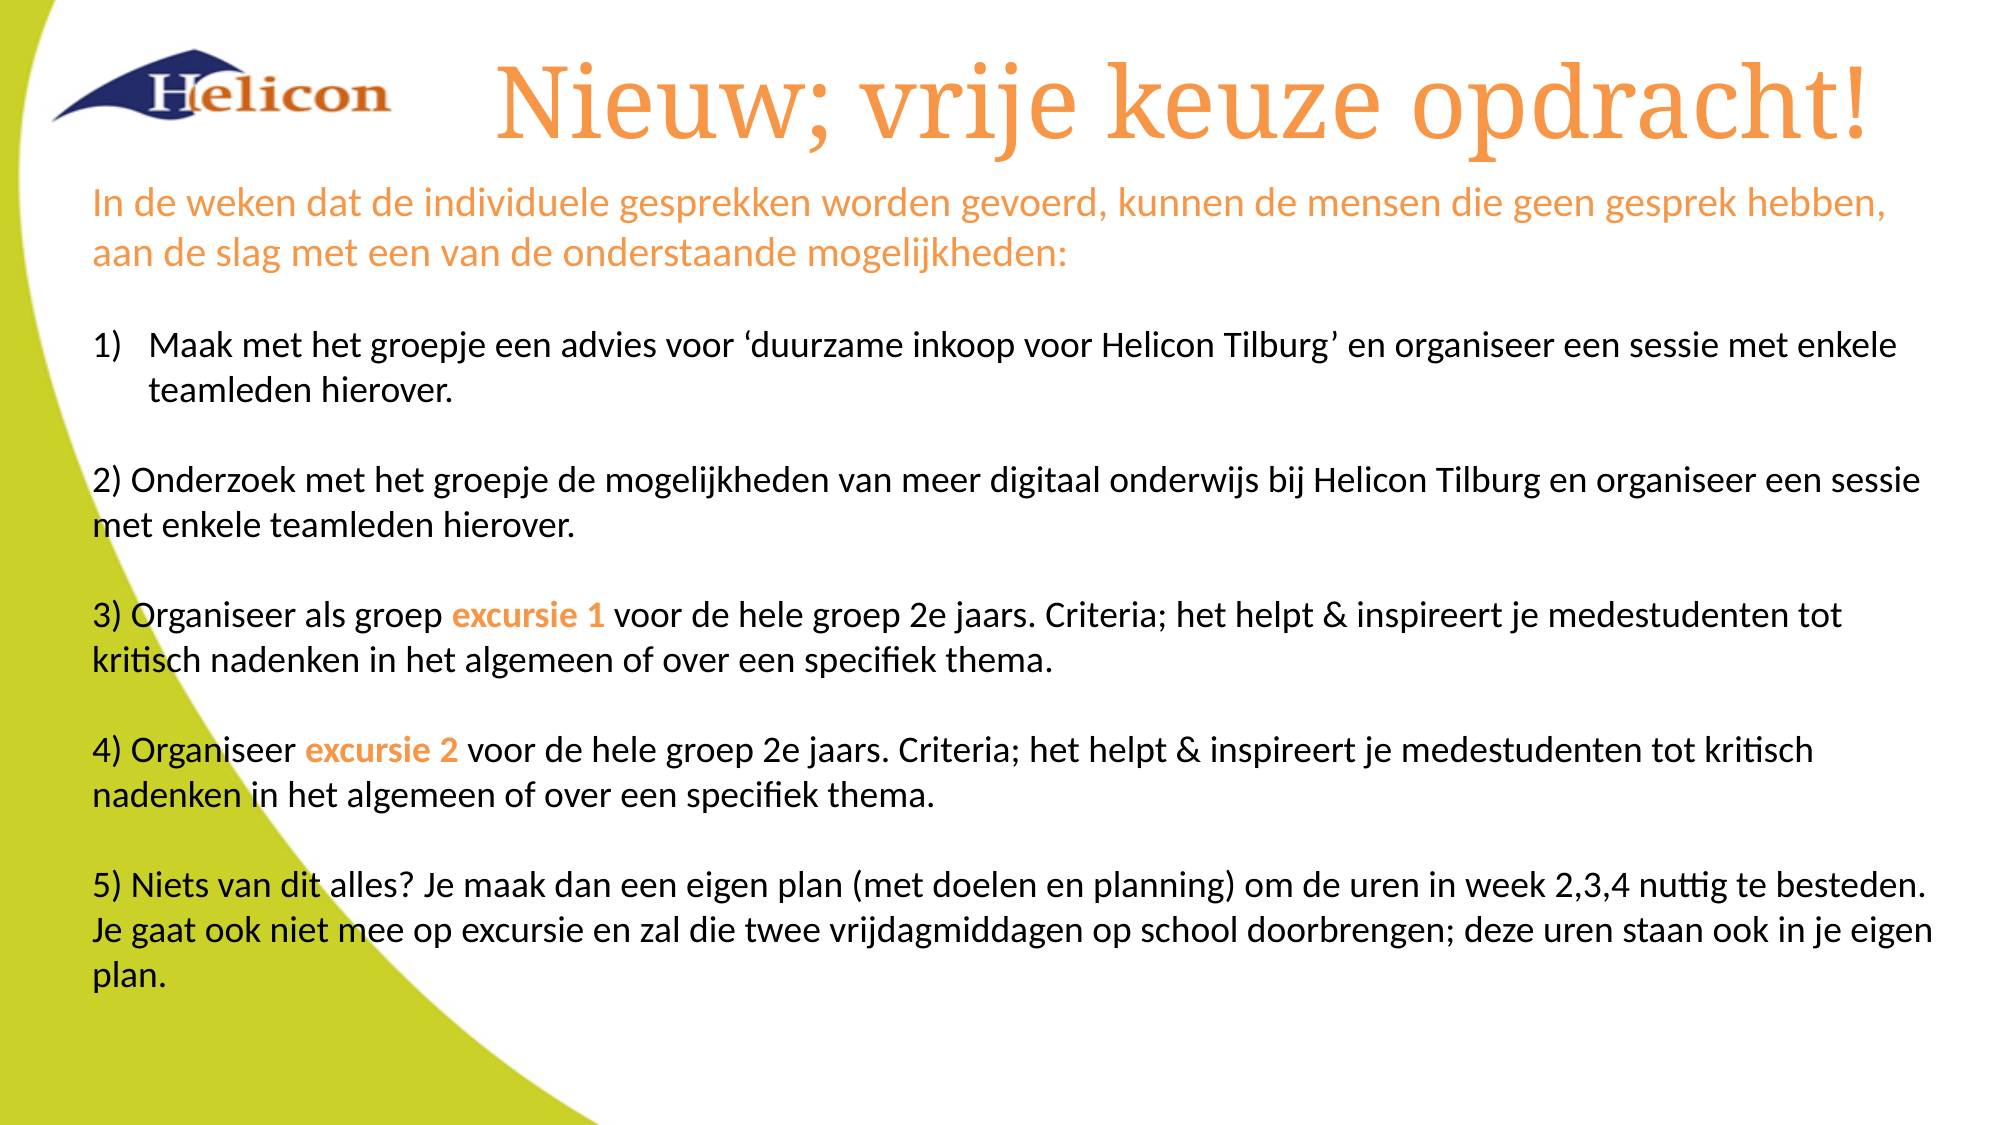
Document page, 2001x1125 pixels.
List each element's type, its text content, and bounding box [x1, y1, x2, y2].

text_box Nieuw; vrije keuze opdracht! [479, 31, 1983, 166]
picture [0, 0, 2000, 1125]
text_box In de weken dat de individuele gesprekken worden gevoerd, kunnen de mensen die geen gesprek hebben, aan de slag met een van de onderstaande mogelijkheden: Maak met het groepje een advies voor ‘duurzame inkoop voor Helicon Tilburg’ en organiseer een sessie met enkele teamleden hierover. 2) Onderzoek met het groepje de mogelijkheden van meer digitaal onderwijs bij Helicon Tilburg en organiseer een sessie met enkele teamleden hierover. 3) Organiseer als groep excursie 1 voor de hele groep 2e jaars. Criteria; het helpt & inspireert je medestudenten tot kritisch nadenken in het algemeen of over een specifiek thema. 4) Organiseer excursie 2 voor de hele groep 2e jaars. Criteria; het helpt & inspireert je medestudenten tot kritisch nadenken in het algemeen of over een specifiek thema. 5) Niets van dit alles? Je maak dan een eigen plan (met doelen en planning) om de uren in week 2,3,4 nuttig te besteden. Je gaat ook niet mee op excursie en zal die twee vrijdagmiddagen op school doorbrengen; deze uren staan ook in je eigen plan. [77, 167, 1960, 1003]
